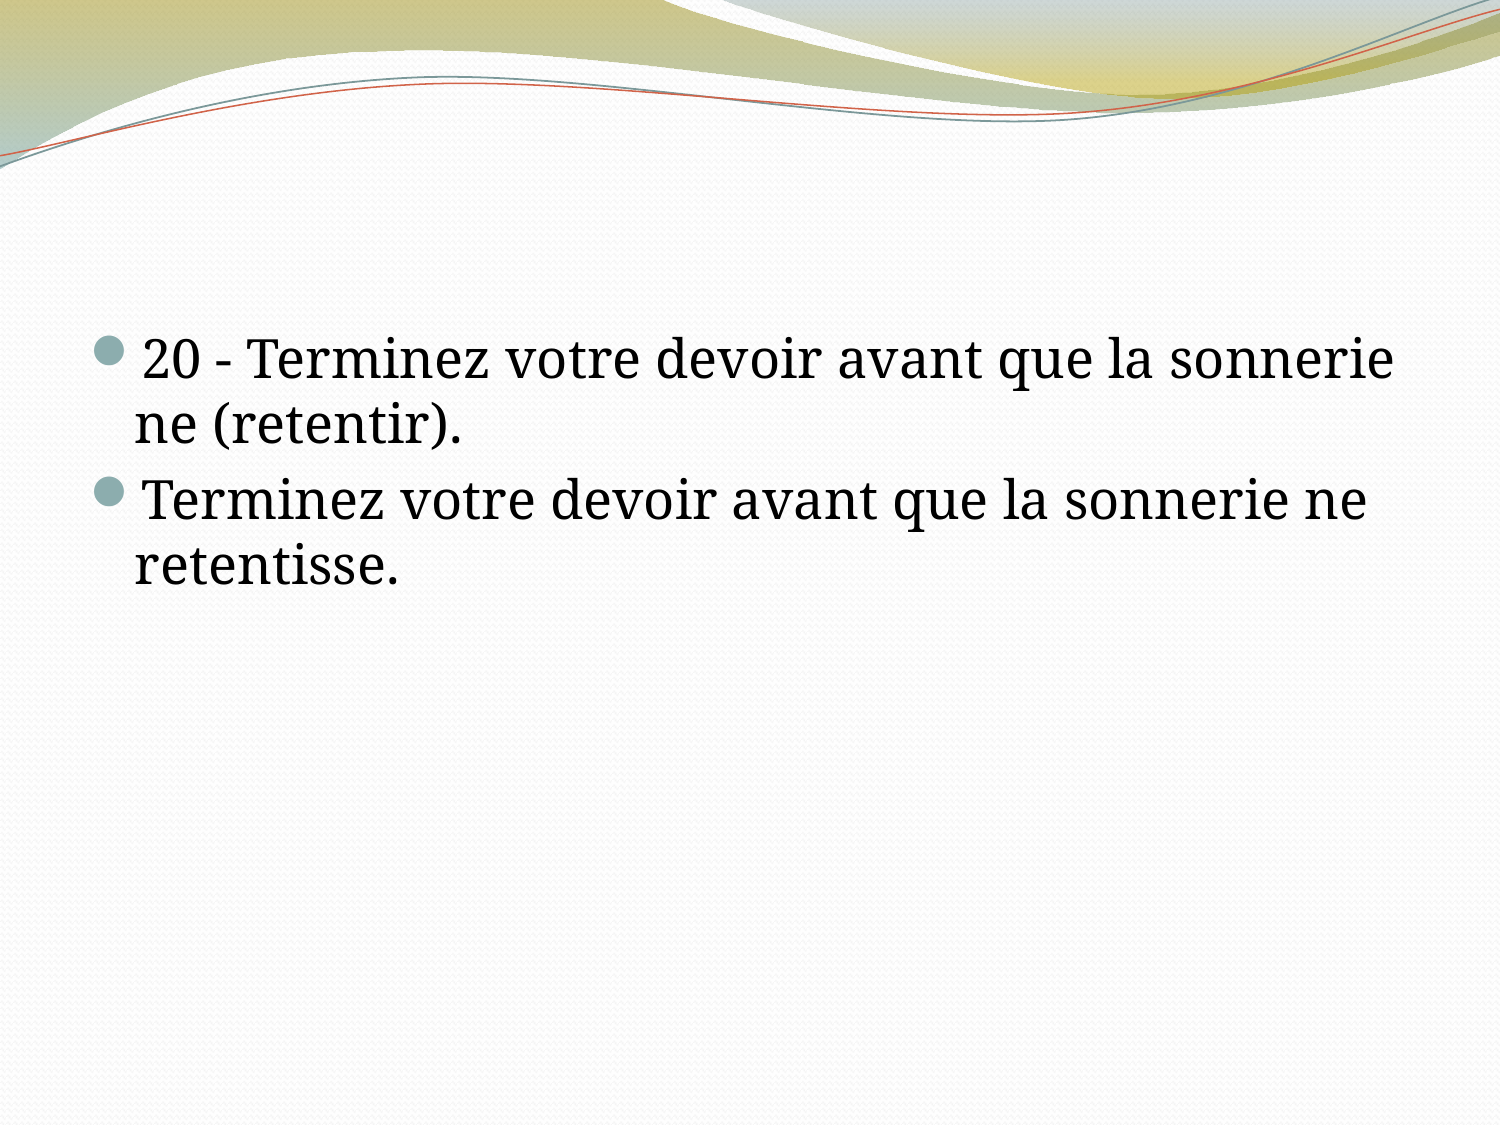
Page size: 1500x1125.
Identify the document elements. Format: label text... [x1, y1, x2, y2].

list 20 - Terminez votre devoir avant que la sonnerie ne (retentir). Terminez votre devoir avant que la sonnerie ne retentisse. [75, 317, 1425, 1038]
